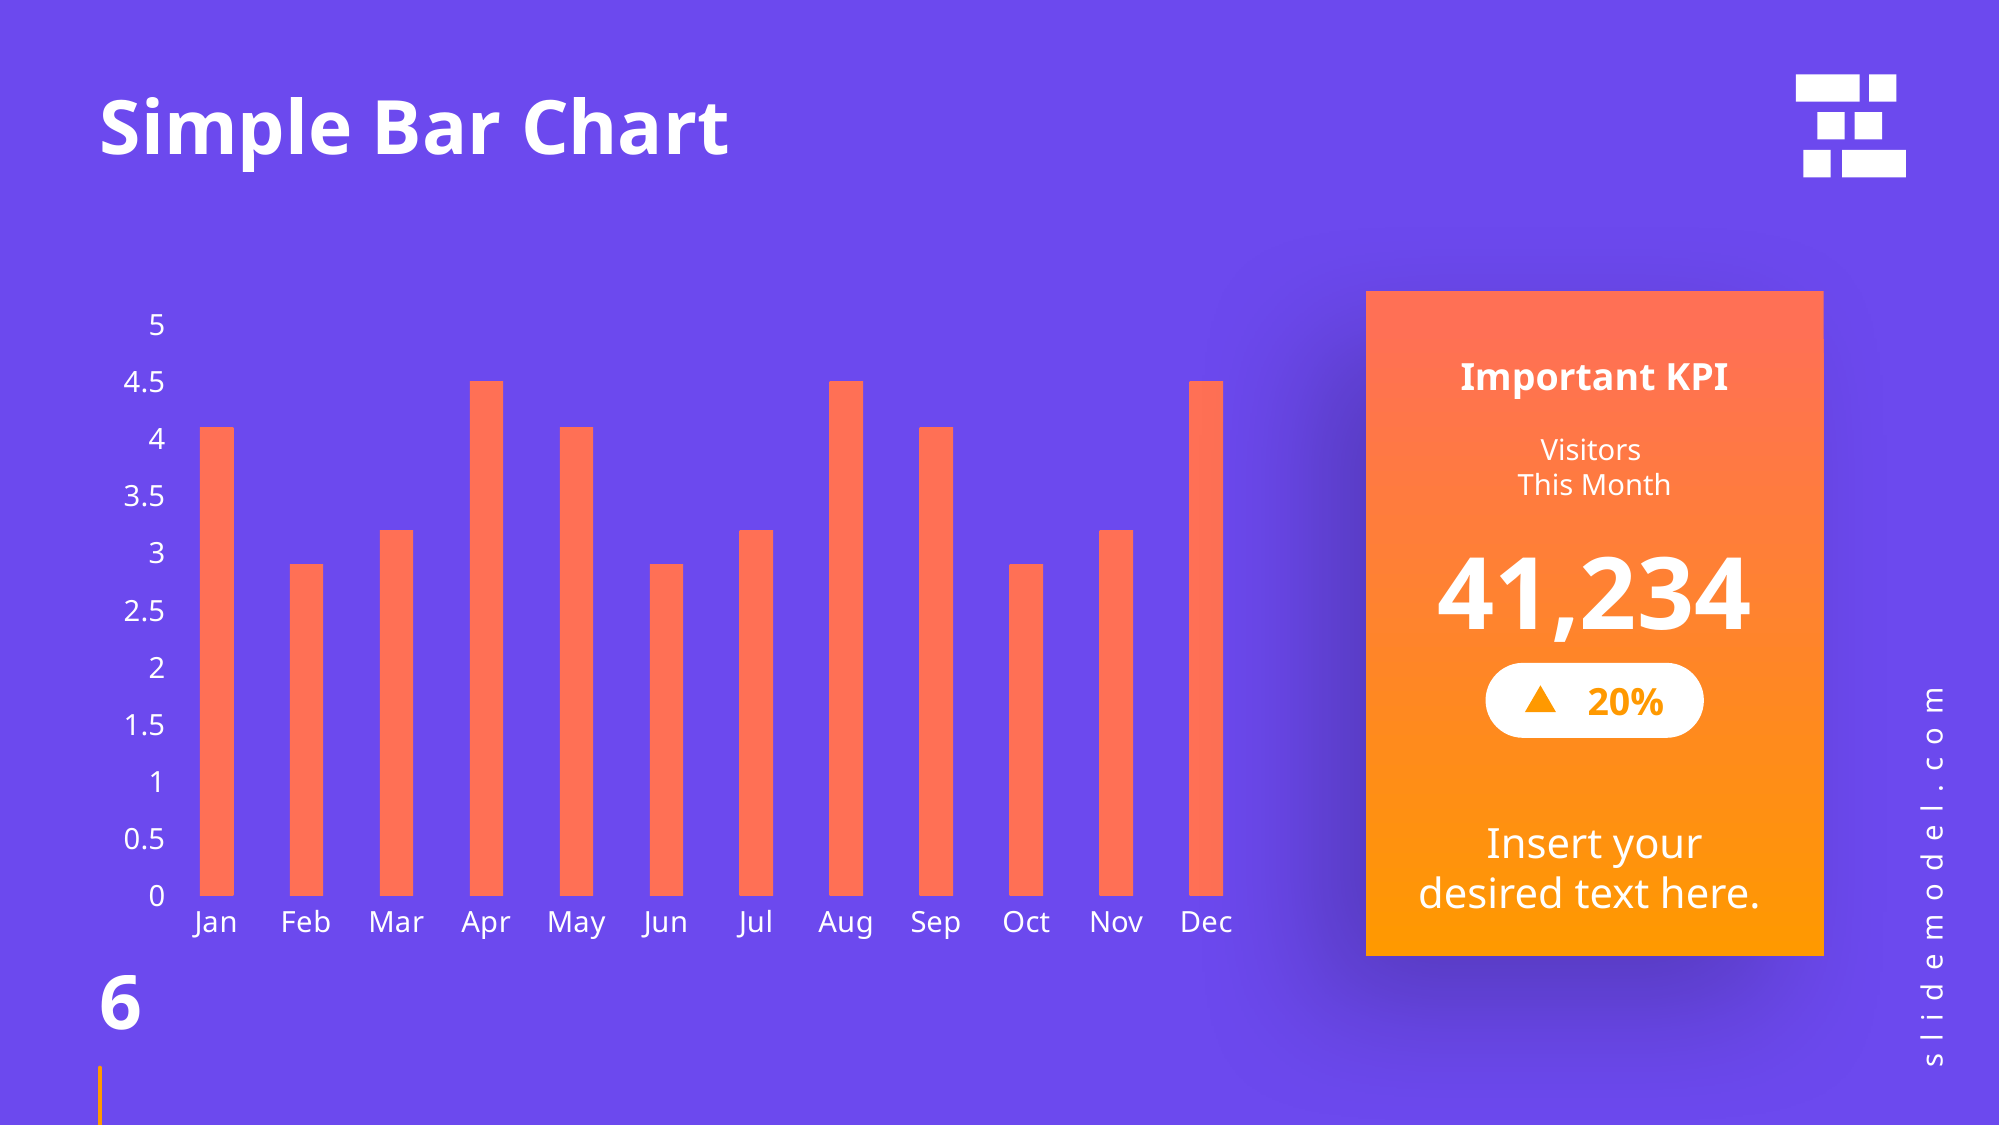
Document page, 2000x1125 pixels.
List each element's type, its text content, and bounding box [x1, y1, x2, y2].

text_box 41,234 [1413, 529, 1777, 650]
text_box Important KPI [1445, 345, 1744, 406]
text_box Visitors This Month [1458, 431, 1731, 502]
text_box [1364, 289, 1826, 958]
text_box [1485, 662, 1705, 739]
chart [99, 290, 1276, 956]
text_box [1780, 74, 1910, 205]
text_box Insert your desired text here. [1416, 816, 1774, 917]
title Simple Bar Chart [99, 66, 1900, 183]
footer slidemodel.com [1901, 434, 1961, 1068]
slide_number 6 [99, 975, 221, 1036]
